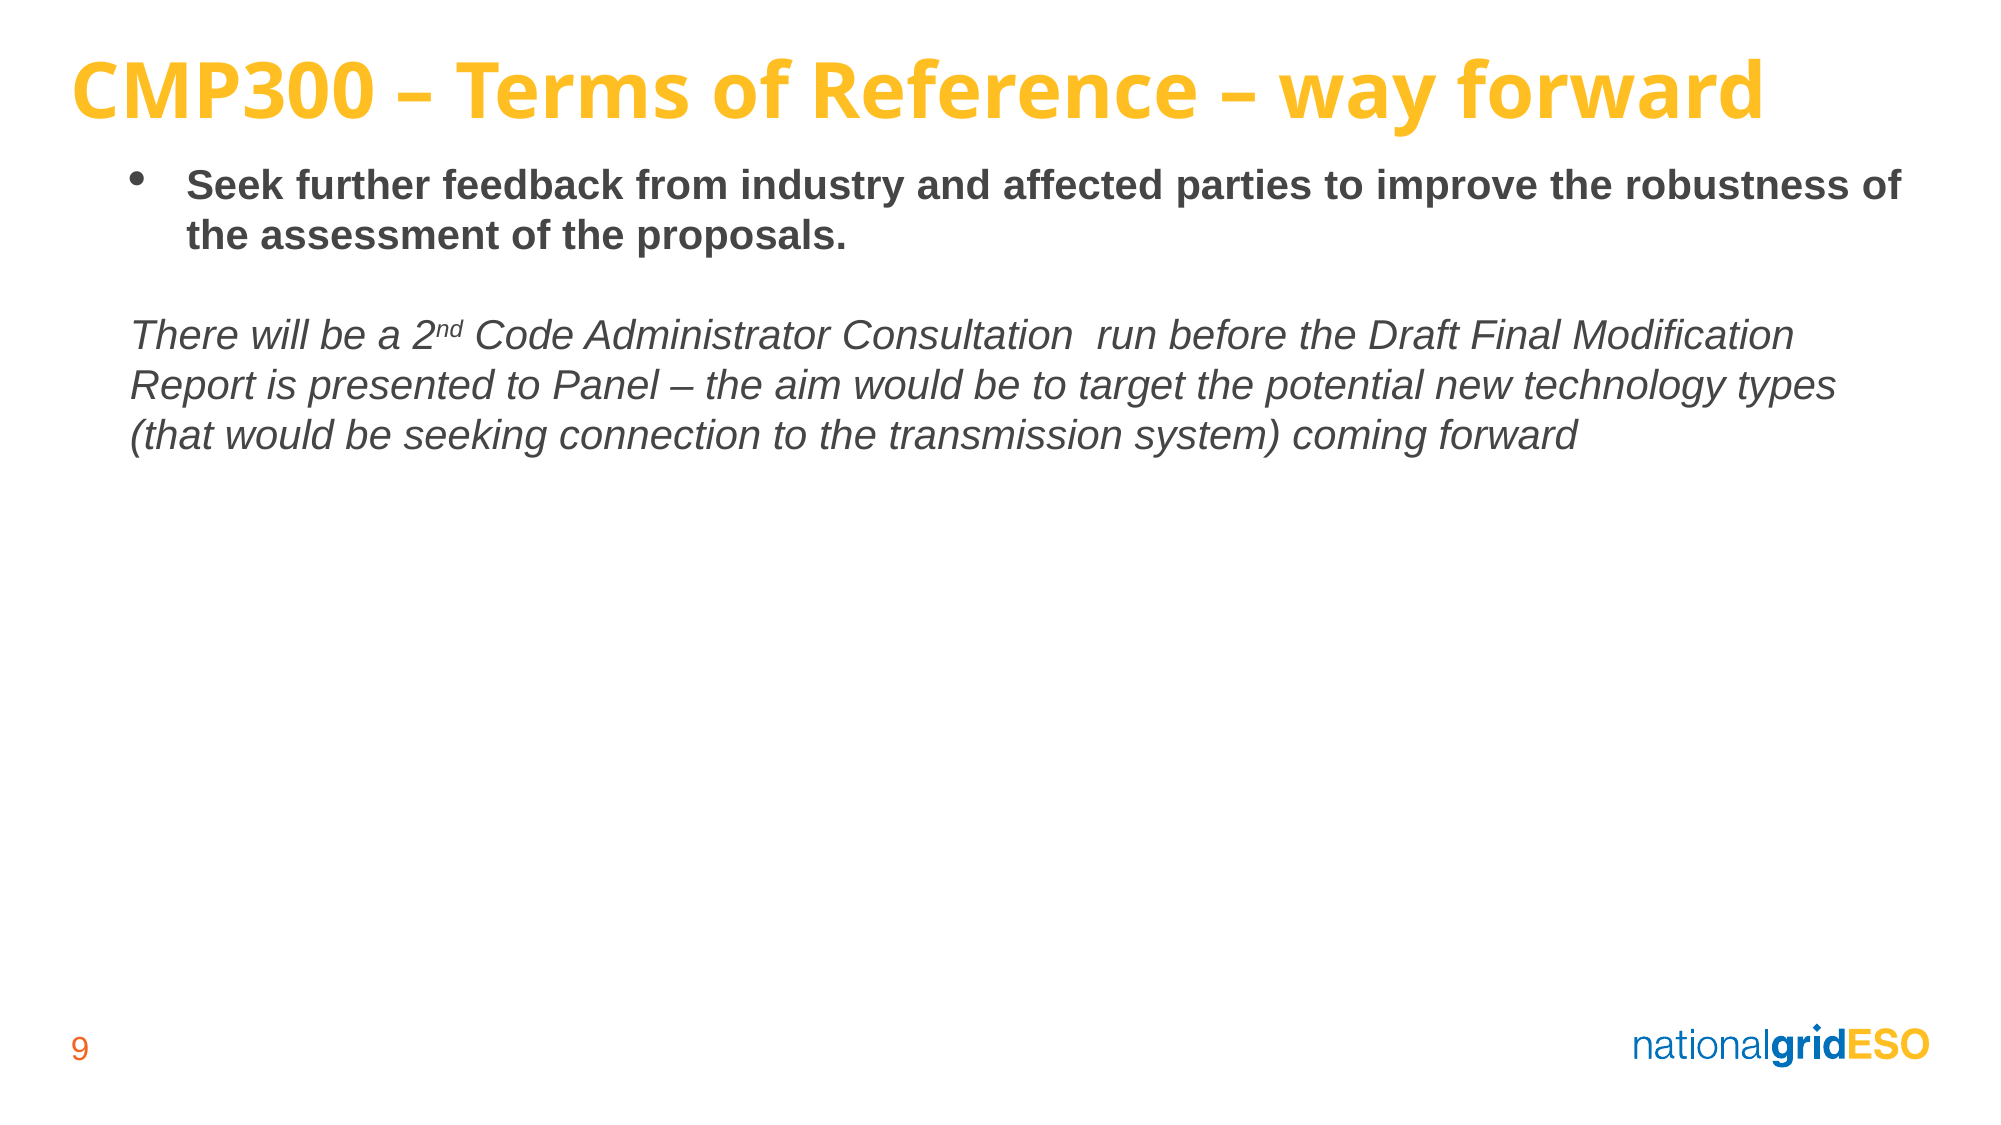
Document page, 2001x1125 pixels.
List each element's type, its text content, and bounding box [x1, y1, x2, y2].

text_box Seek further feedback from industry and affected parties to improve the robustness of the assessment of the proposals. There will be a 2nd Code Administrator Consultation run before the Draft Final Modification Report is presented to Panel – the aim would be to target the potential new technology types (that would be seeking connection to the transmission system) coming forward [115, 150, 1918, 466]
title CMP300 – Terms of Reference – way forward [70, 58, 1961, 279]
